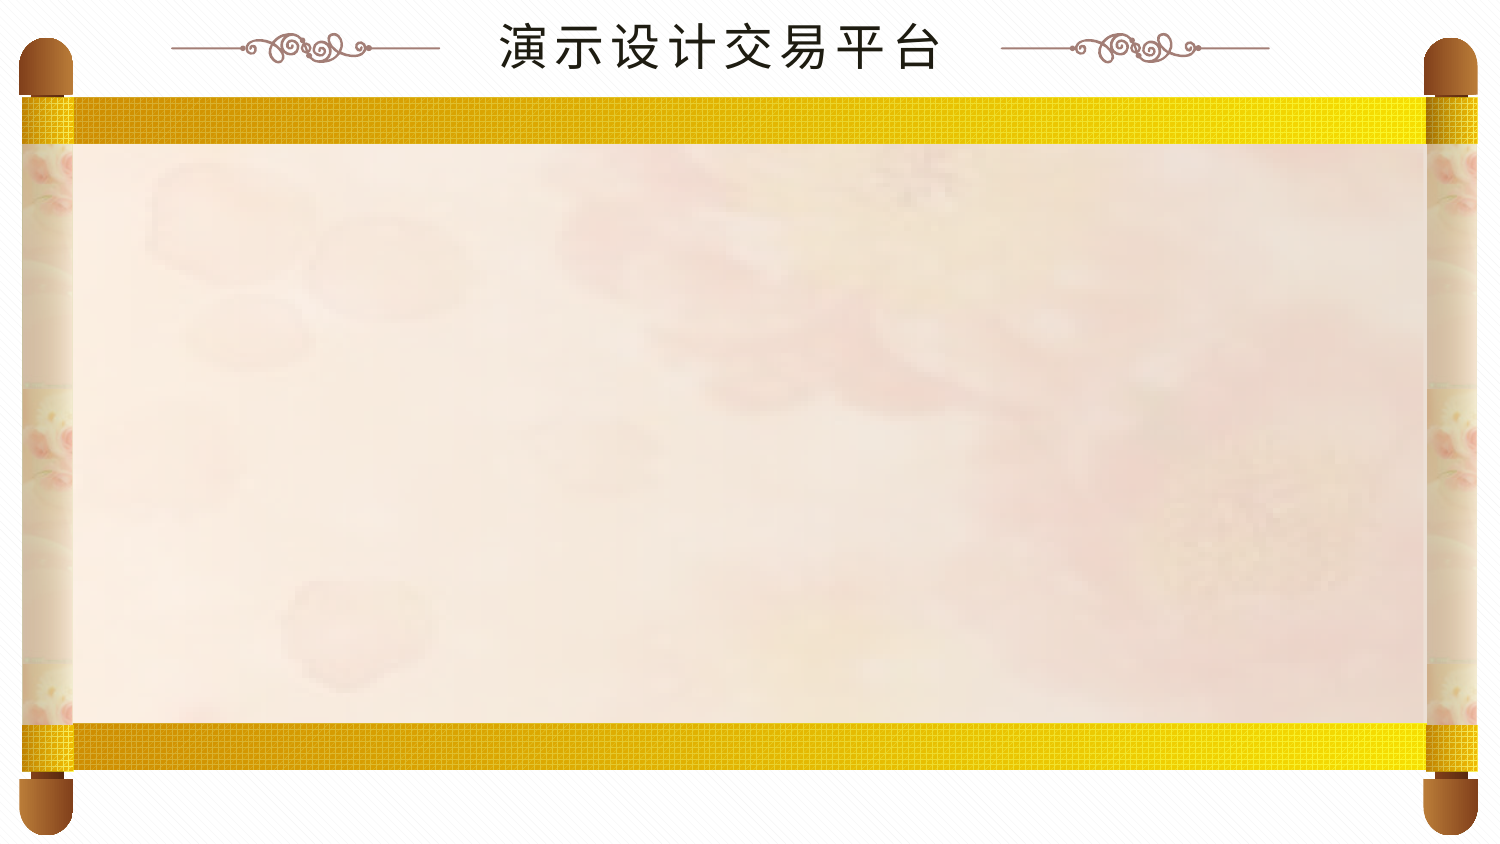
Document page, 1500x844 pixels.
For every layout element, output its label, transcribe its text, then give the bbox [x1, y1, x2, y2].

text_box 演示设计交易平台 [483, 8, 958, 84]
